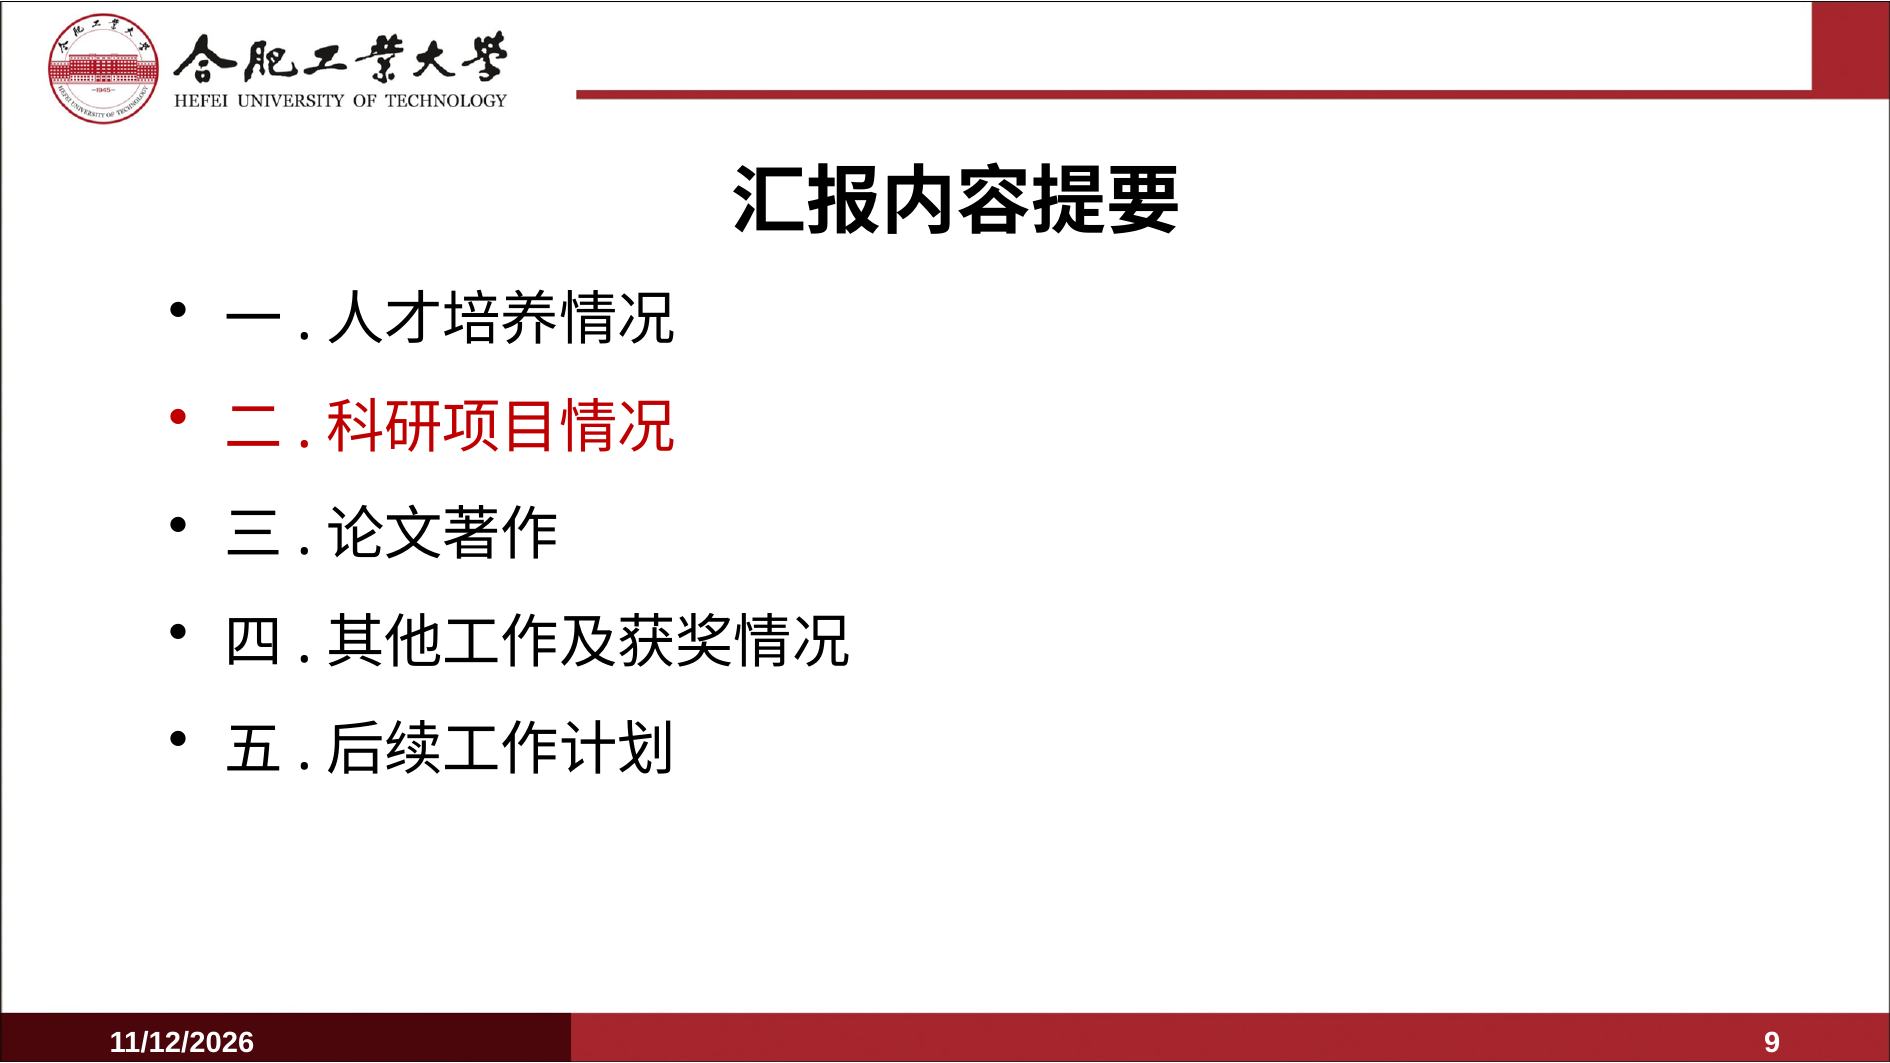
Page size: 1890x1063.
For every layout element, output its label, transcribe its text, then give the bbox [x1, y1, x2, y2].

text_box 汇报内容提要 [153, 121, 1760, 273]
list 一.人才培养情况 二.科研项目情况 三.论文著作 四.其他工作及获奖情况 五.后续工作计划 [153, 273, 1760, 872]
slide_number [94, 1015, 536, 1063]
slide_number 8 [1354, 1015, 1796, 1063]
picture [0, 1, 1890, 1062]
